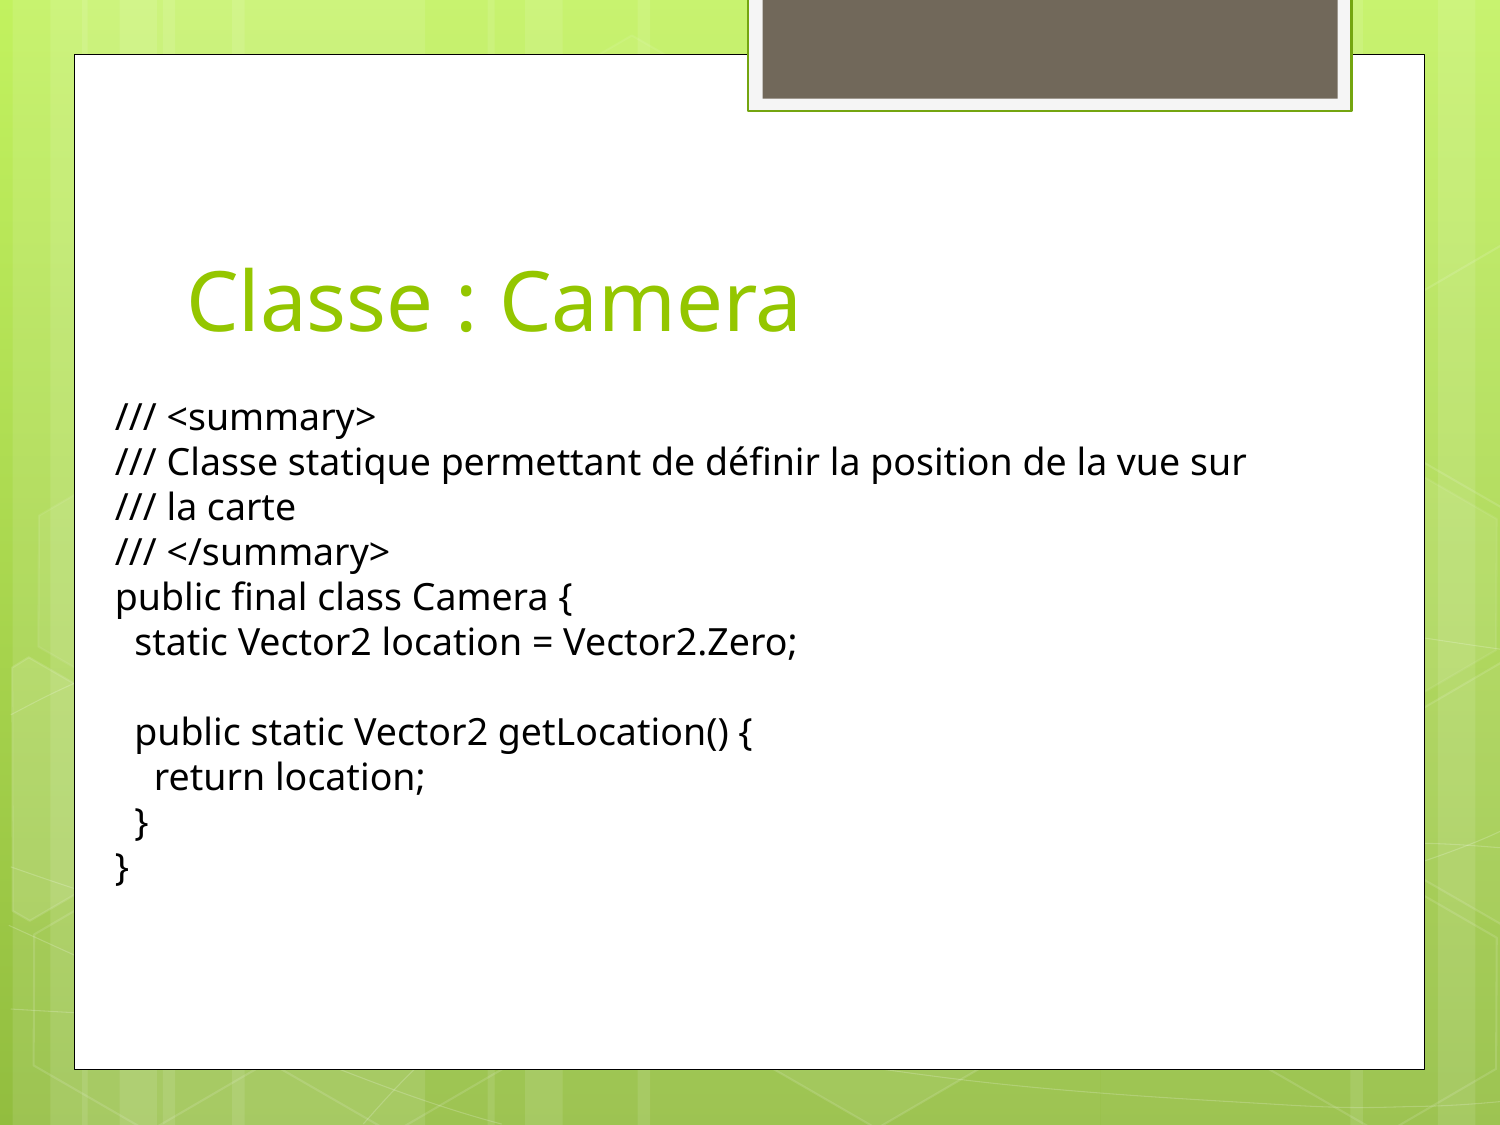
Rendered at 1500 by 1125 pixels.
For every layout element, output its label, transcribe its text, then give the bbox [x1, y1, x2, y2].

title Classe : Camera [171, 168, 1324, 357]
text_box /// <summary> /// Classe statique permettant de définir la position de la vue sur /// la carte /// </summary> public final class Camera { static Vector2 location = Vector2.Zero; public static Vector2 getLocation() { return location; } } [100, 385, 1264, 895]
